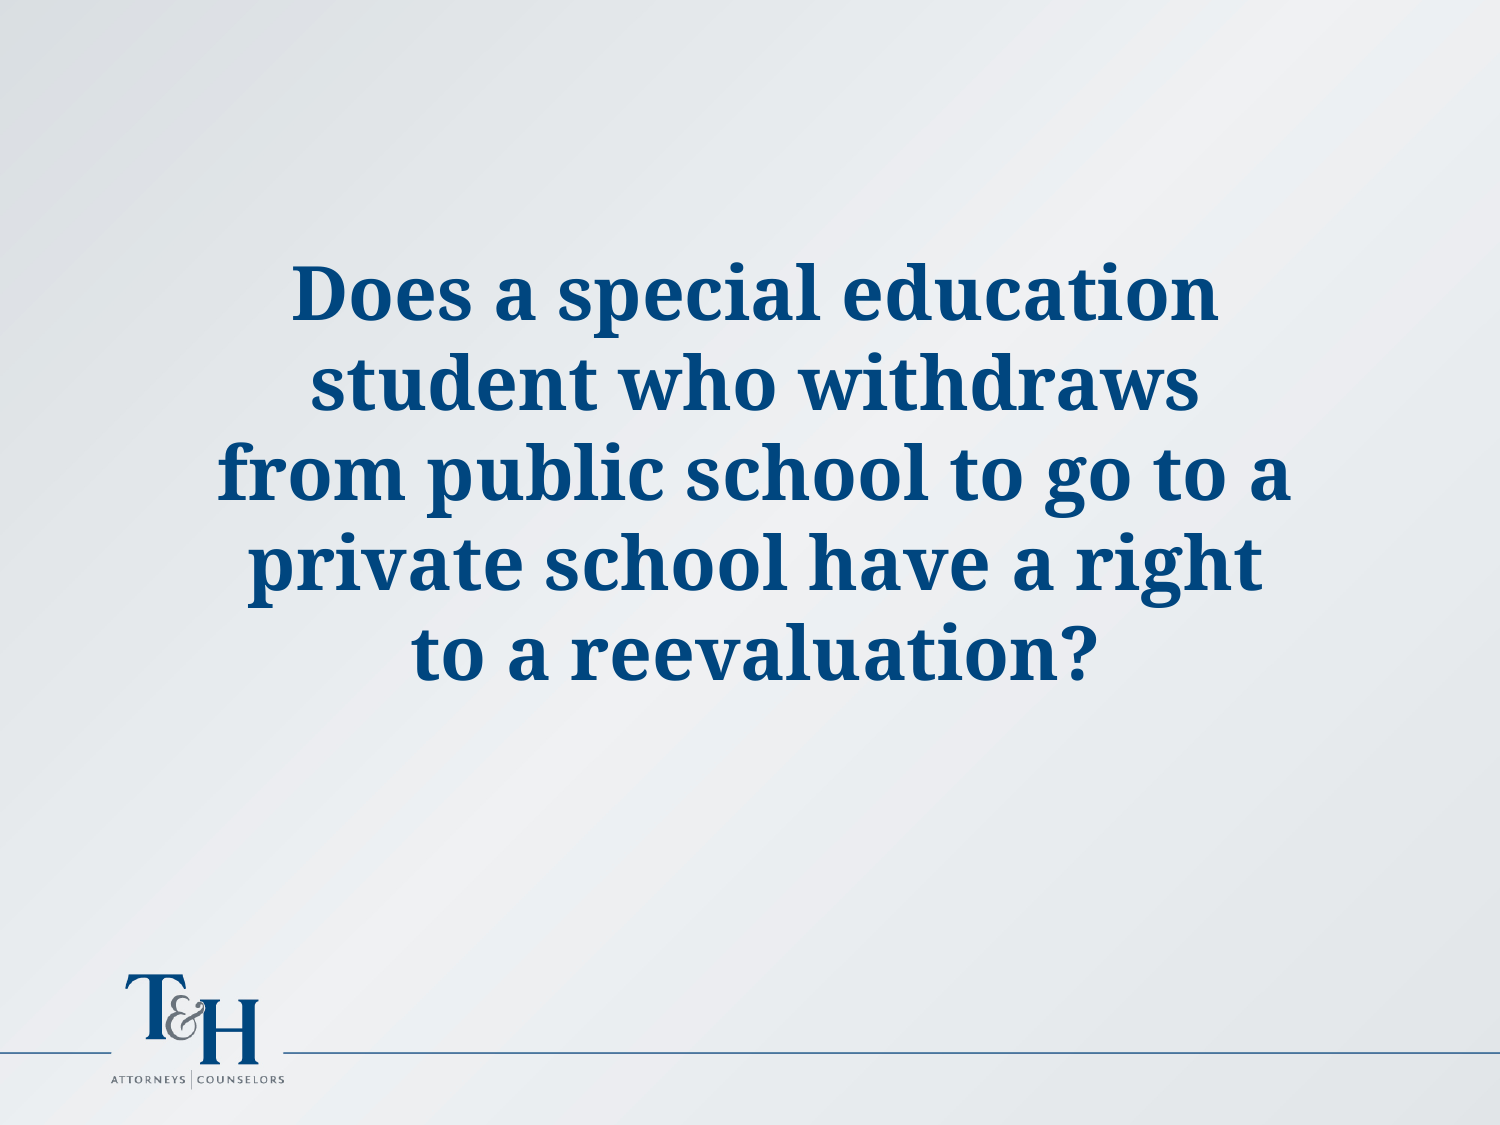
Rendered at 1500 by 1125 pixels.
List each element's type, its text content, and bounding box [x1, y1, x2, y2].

picture [0, 0, 1500, 1125]
list Does a special education student who withdraws from public school to go to a private school have a right to a reevaluation? [199, 237, 1313, 763]
